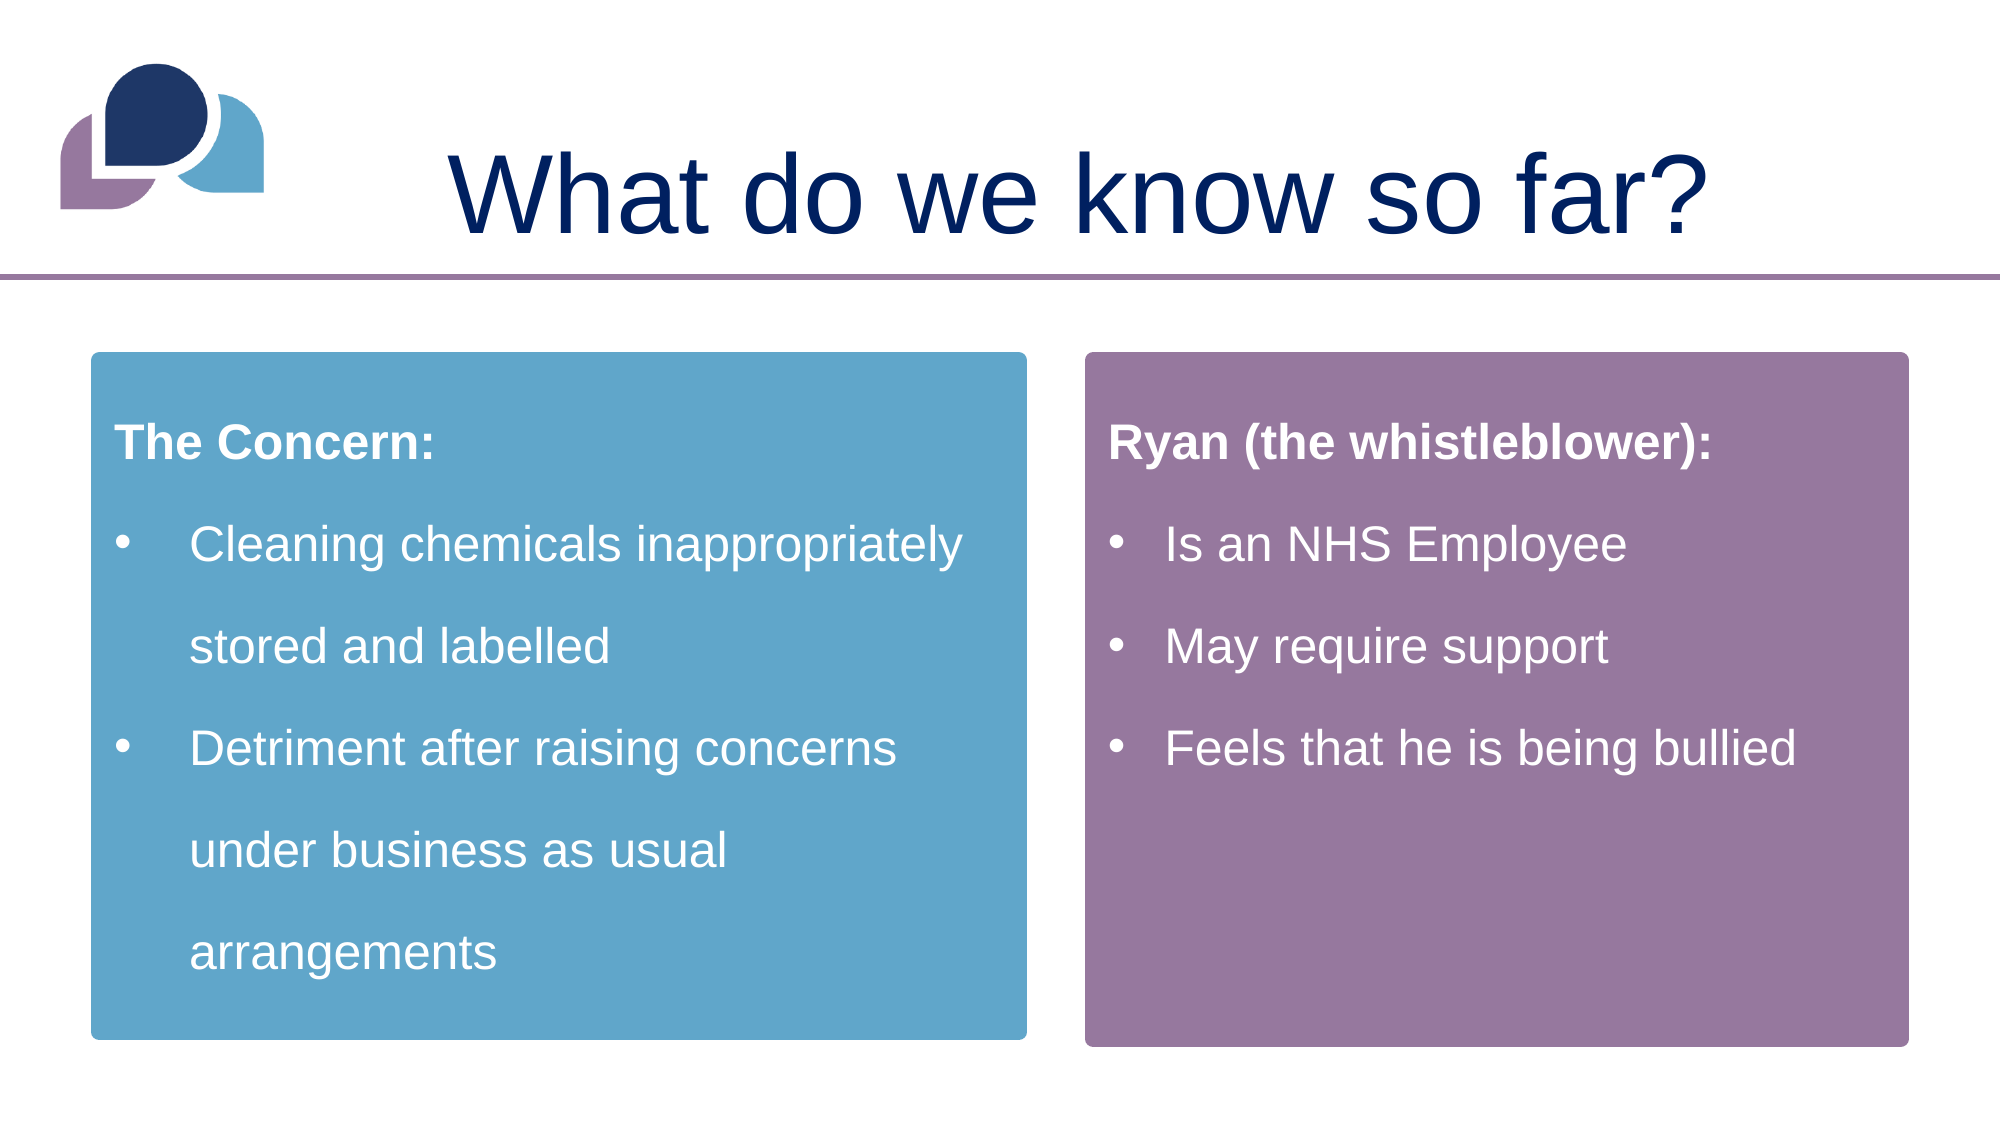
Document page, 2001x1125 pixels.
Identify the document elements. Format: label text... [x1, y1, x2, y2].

picture [58, 54, 268, 222]
text_box Ryan (the whistleblower): Is an NHS Employee May require support Feels that he is being bullied [1093, 360, 1901, 1039]
title What do we know so far? [432, 85, 1933, 266]
text_box The Concern: Cleaning chemicals inappropriately stored and labelled Detriment after raising concerns under business as usual arrangements [99, 360, 1019, 1032]
text_box [79, 649, 2000, 1125]
